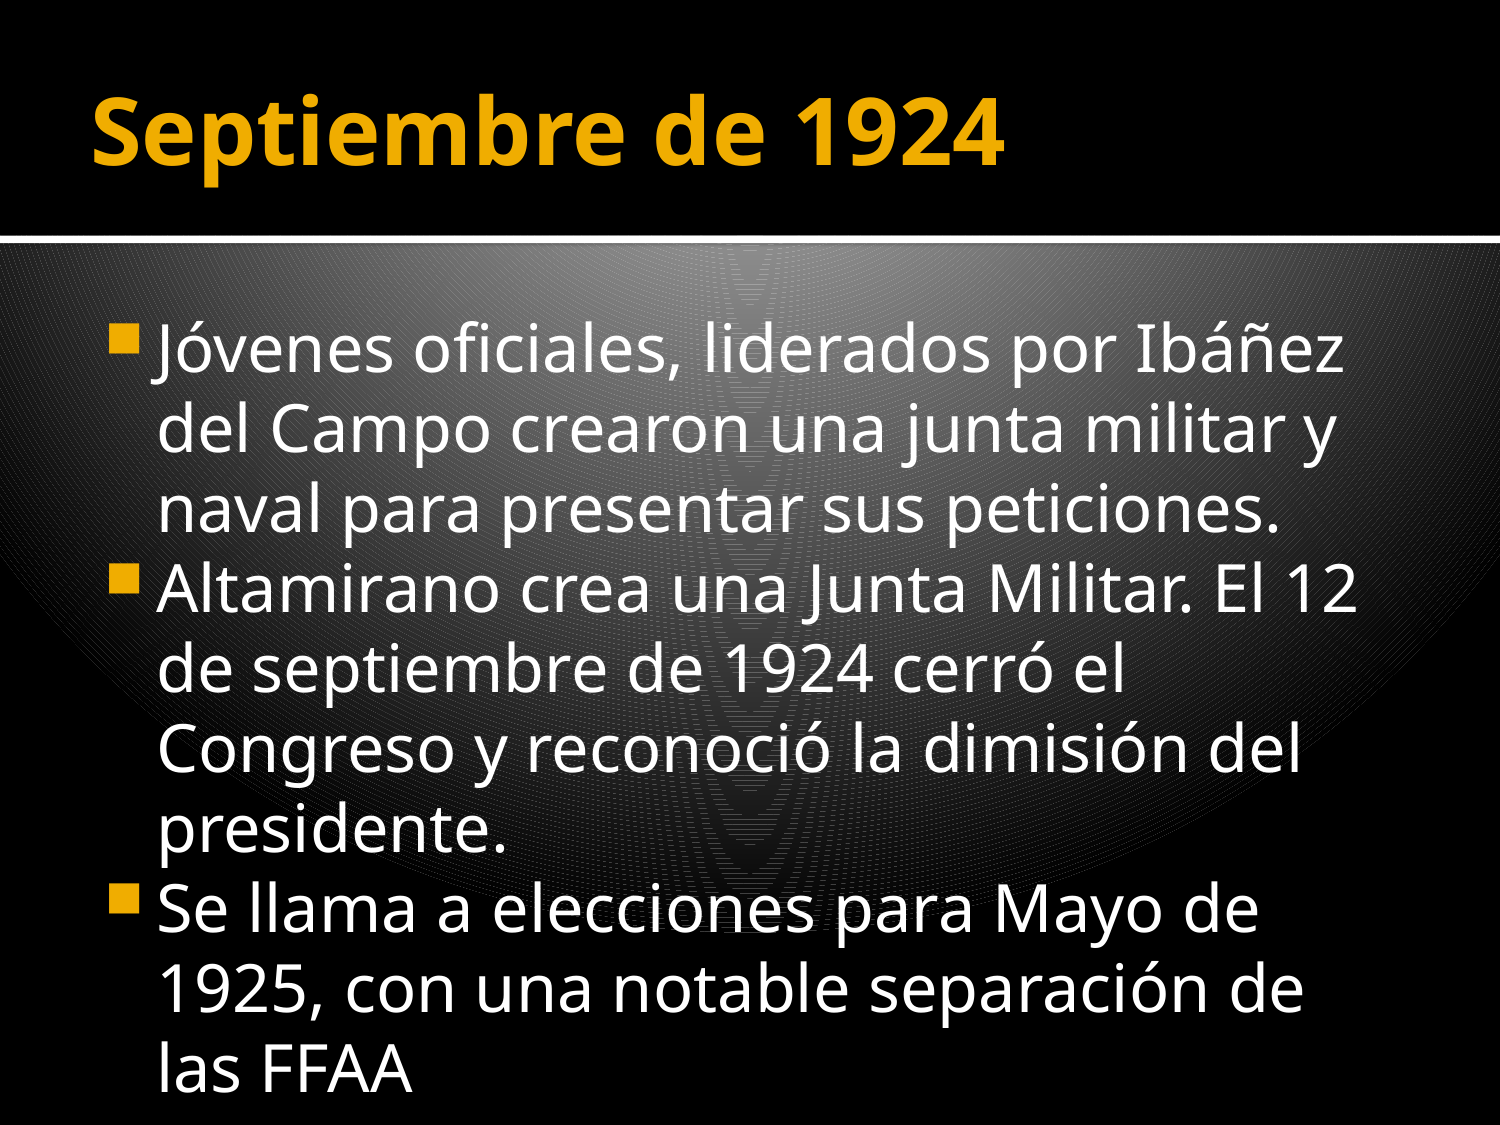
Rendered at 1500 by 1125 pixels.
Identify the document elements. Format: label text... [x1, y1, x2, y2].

list Jóvenes oficiales, liderados por Ibáñez del Campo crearon una junta militar y naval para presentar sus peticiones. Altamirano crea una Junta Militar. El 12 de septiembre de 1924 cerró el Congreso y reconoció la dimisión del presidente. Se llama a elecciones para Mayo de 1925, con una notable separación de las FFAA [75, 291, 1425, 1050]
title Septiembre de 1924 [75, 25, 1425, 231]
